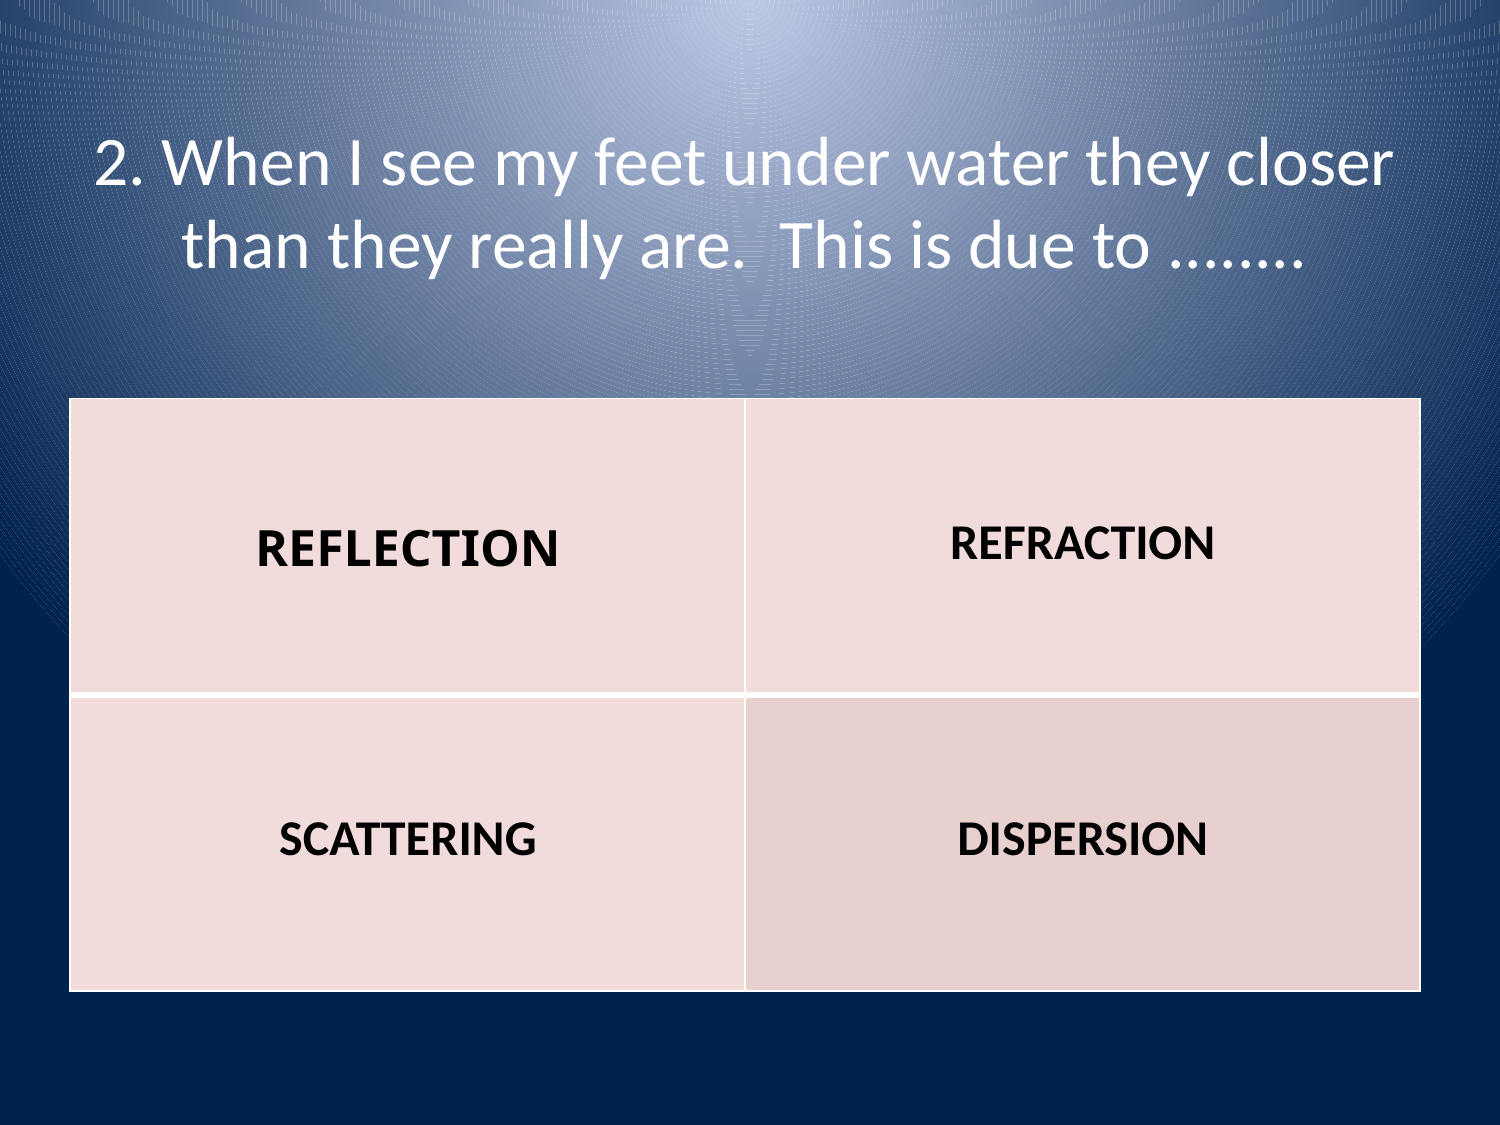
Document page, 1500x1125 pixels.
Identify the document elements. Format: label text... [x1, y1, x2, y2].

table_header REFRACTION [746, 399, 1419, 692]
table_cell DISPERSION [746, 698, 1419, 990]
title 2. When I see my feet under water they closer than they really are. This is due to ........ [70, 105, 1421, 293]
table_header REFLECTION [71, 399, 744, 692]
table_cell SCATTERING [71, 698, 744, 990]
